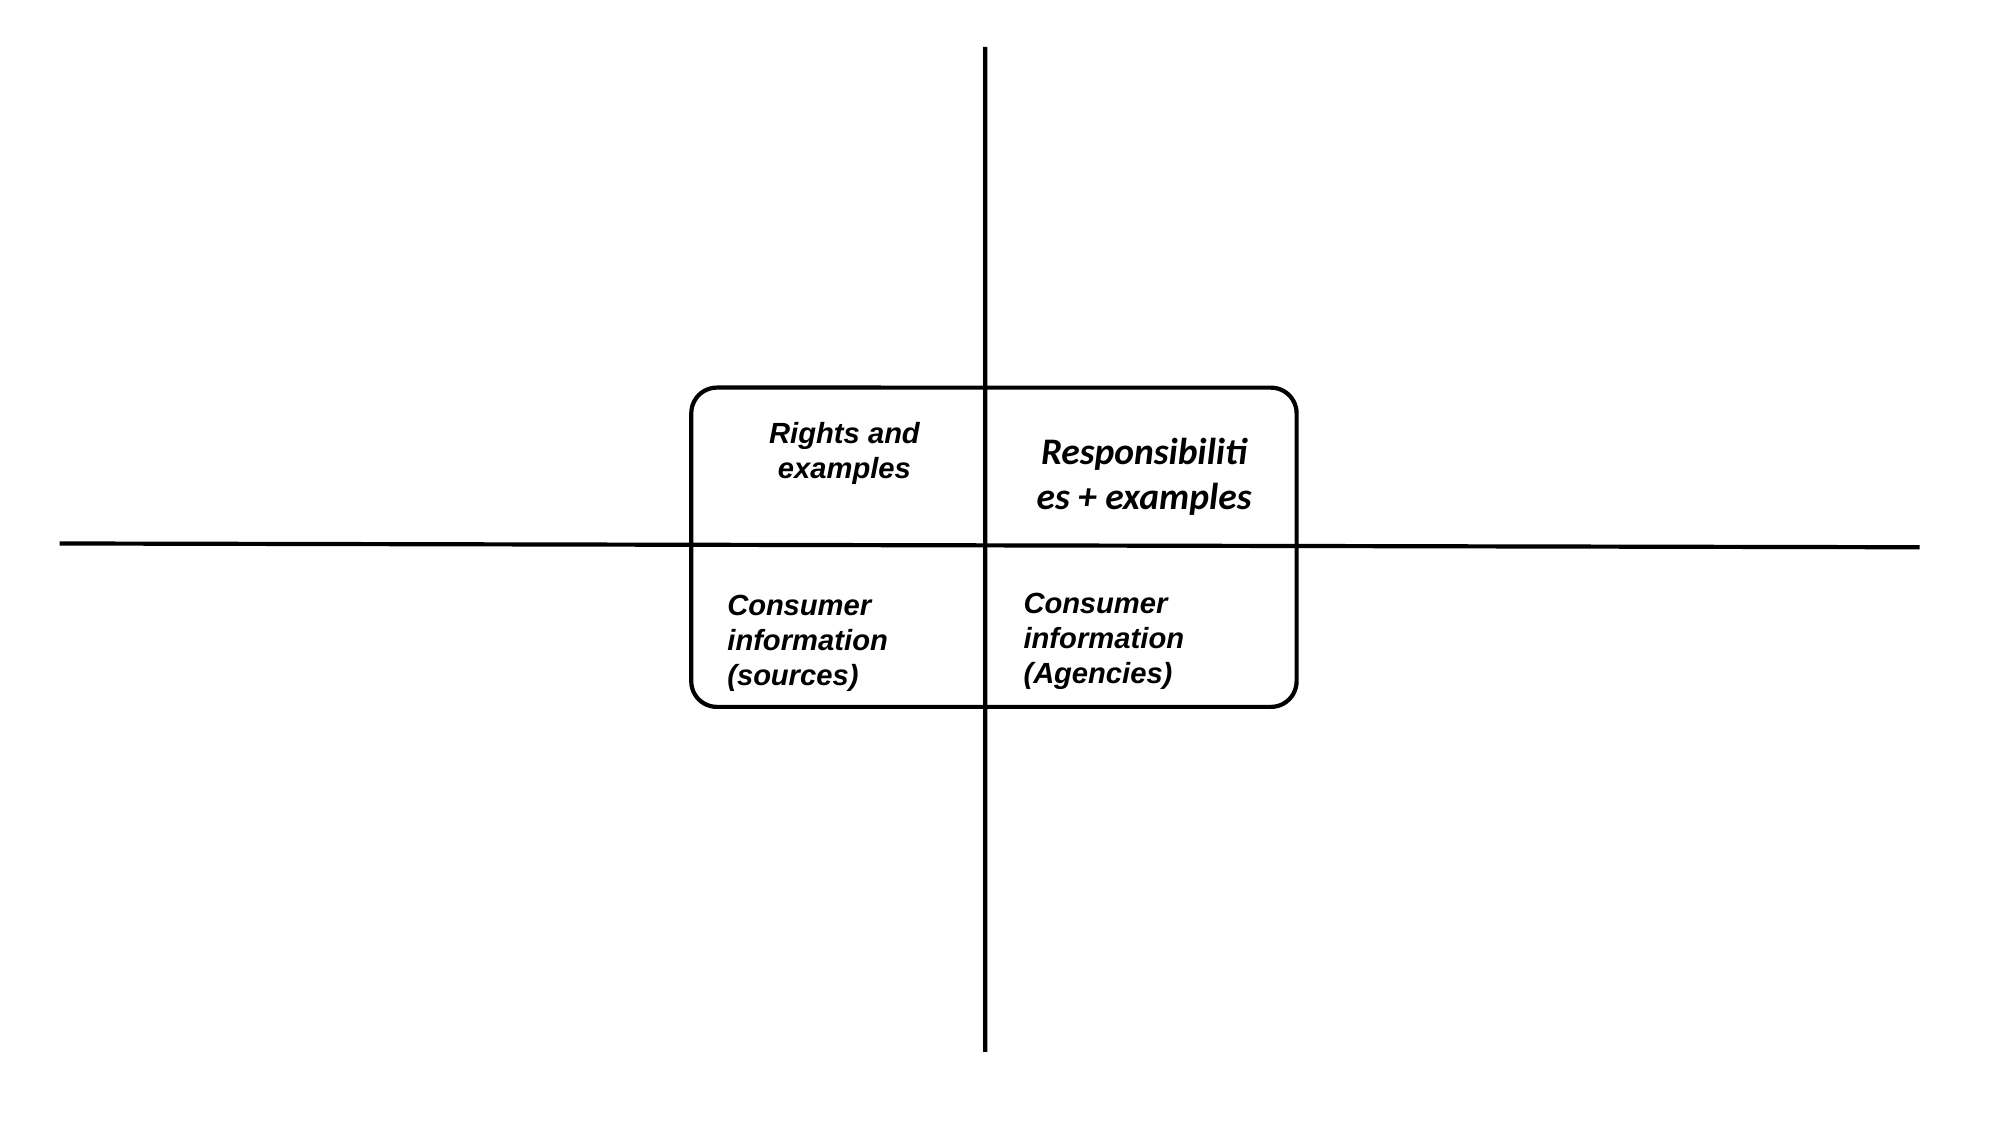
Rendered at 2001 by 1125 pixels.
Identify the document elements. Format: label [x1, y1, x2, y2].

text_box [59, 46, 1920, 1052]
